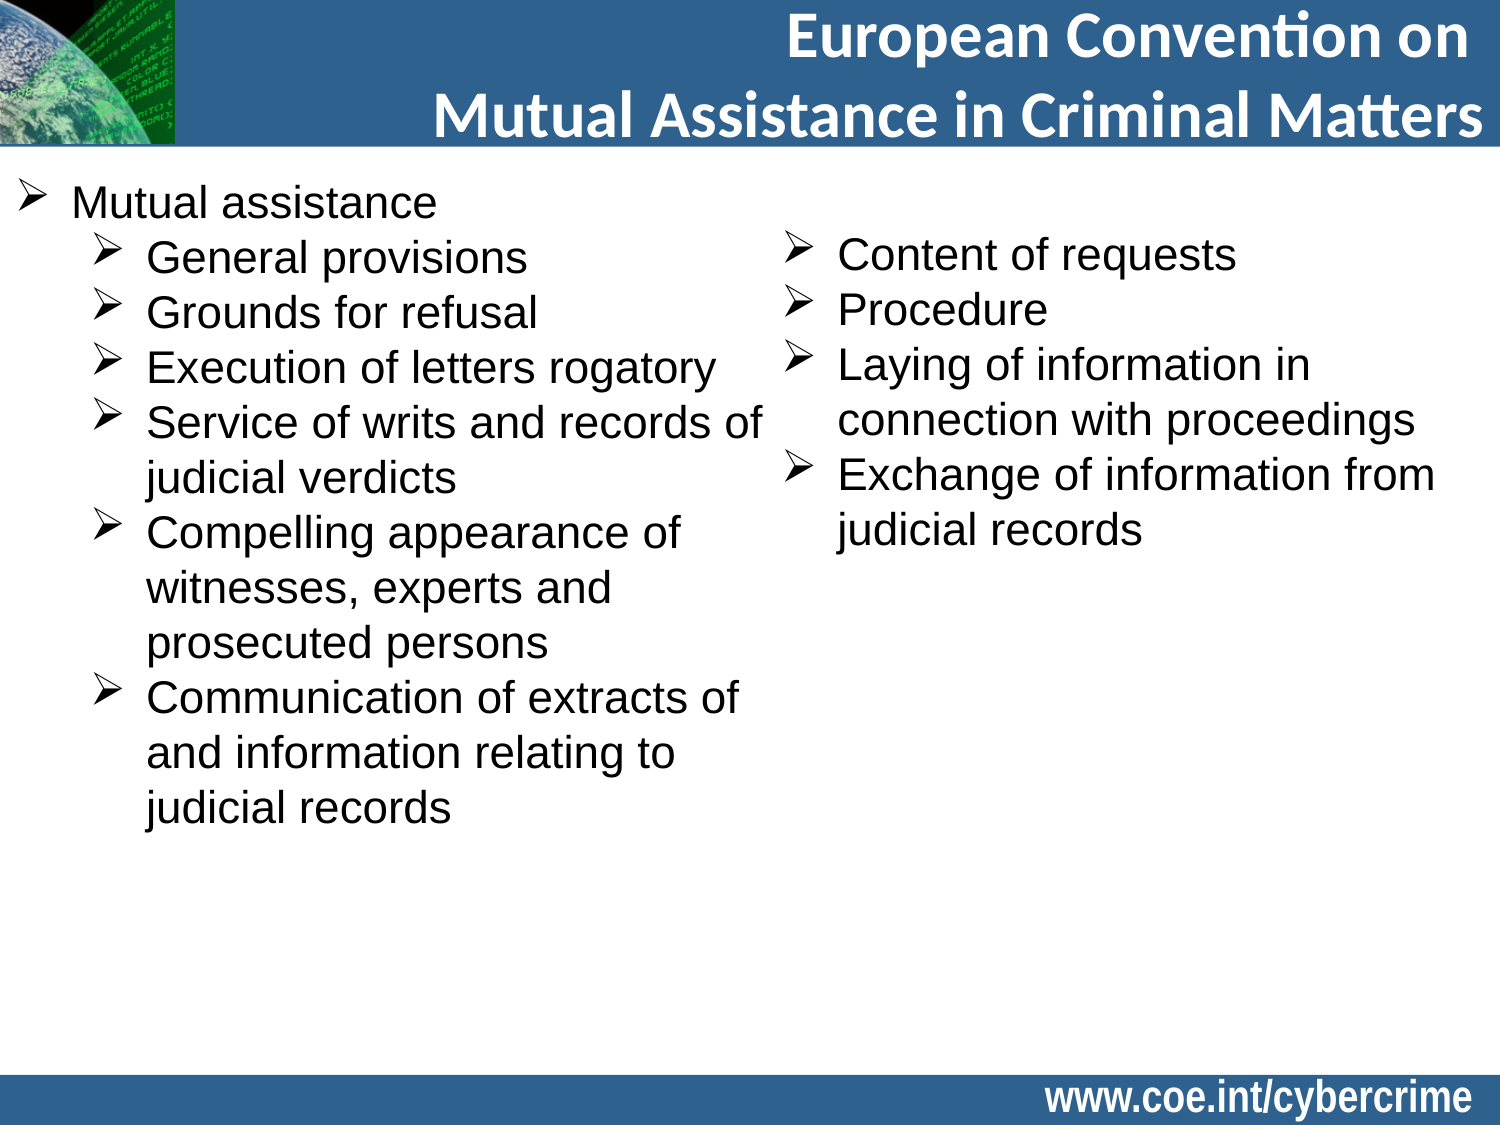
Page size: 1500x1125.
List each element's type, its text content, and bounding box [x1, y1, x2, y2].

text_box [0, 1073, 1030, 1125]
picture [0, 0, 175, 144]
text_box www.coe.int/cybercrime [1030, 1059, 1500, 1125]
text_box European Convention on Mutual Assistance in Criminal Matters [177, 0, 1500, 149]
text_box Content of requests Procedure Laying of information in connection with proceedings Exchange of information from judicial records [691, 162, 1500, 672]
text_box Mutual assistance General provisions Grounds for refusal Execution of letters rogatory Service of writs and records of judicial verdicts Compelling appearance of witnesses, experts and prosecuted persons Communication of extracts of and information relating to judicial records [0, 165, 809, 950]
